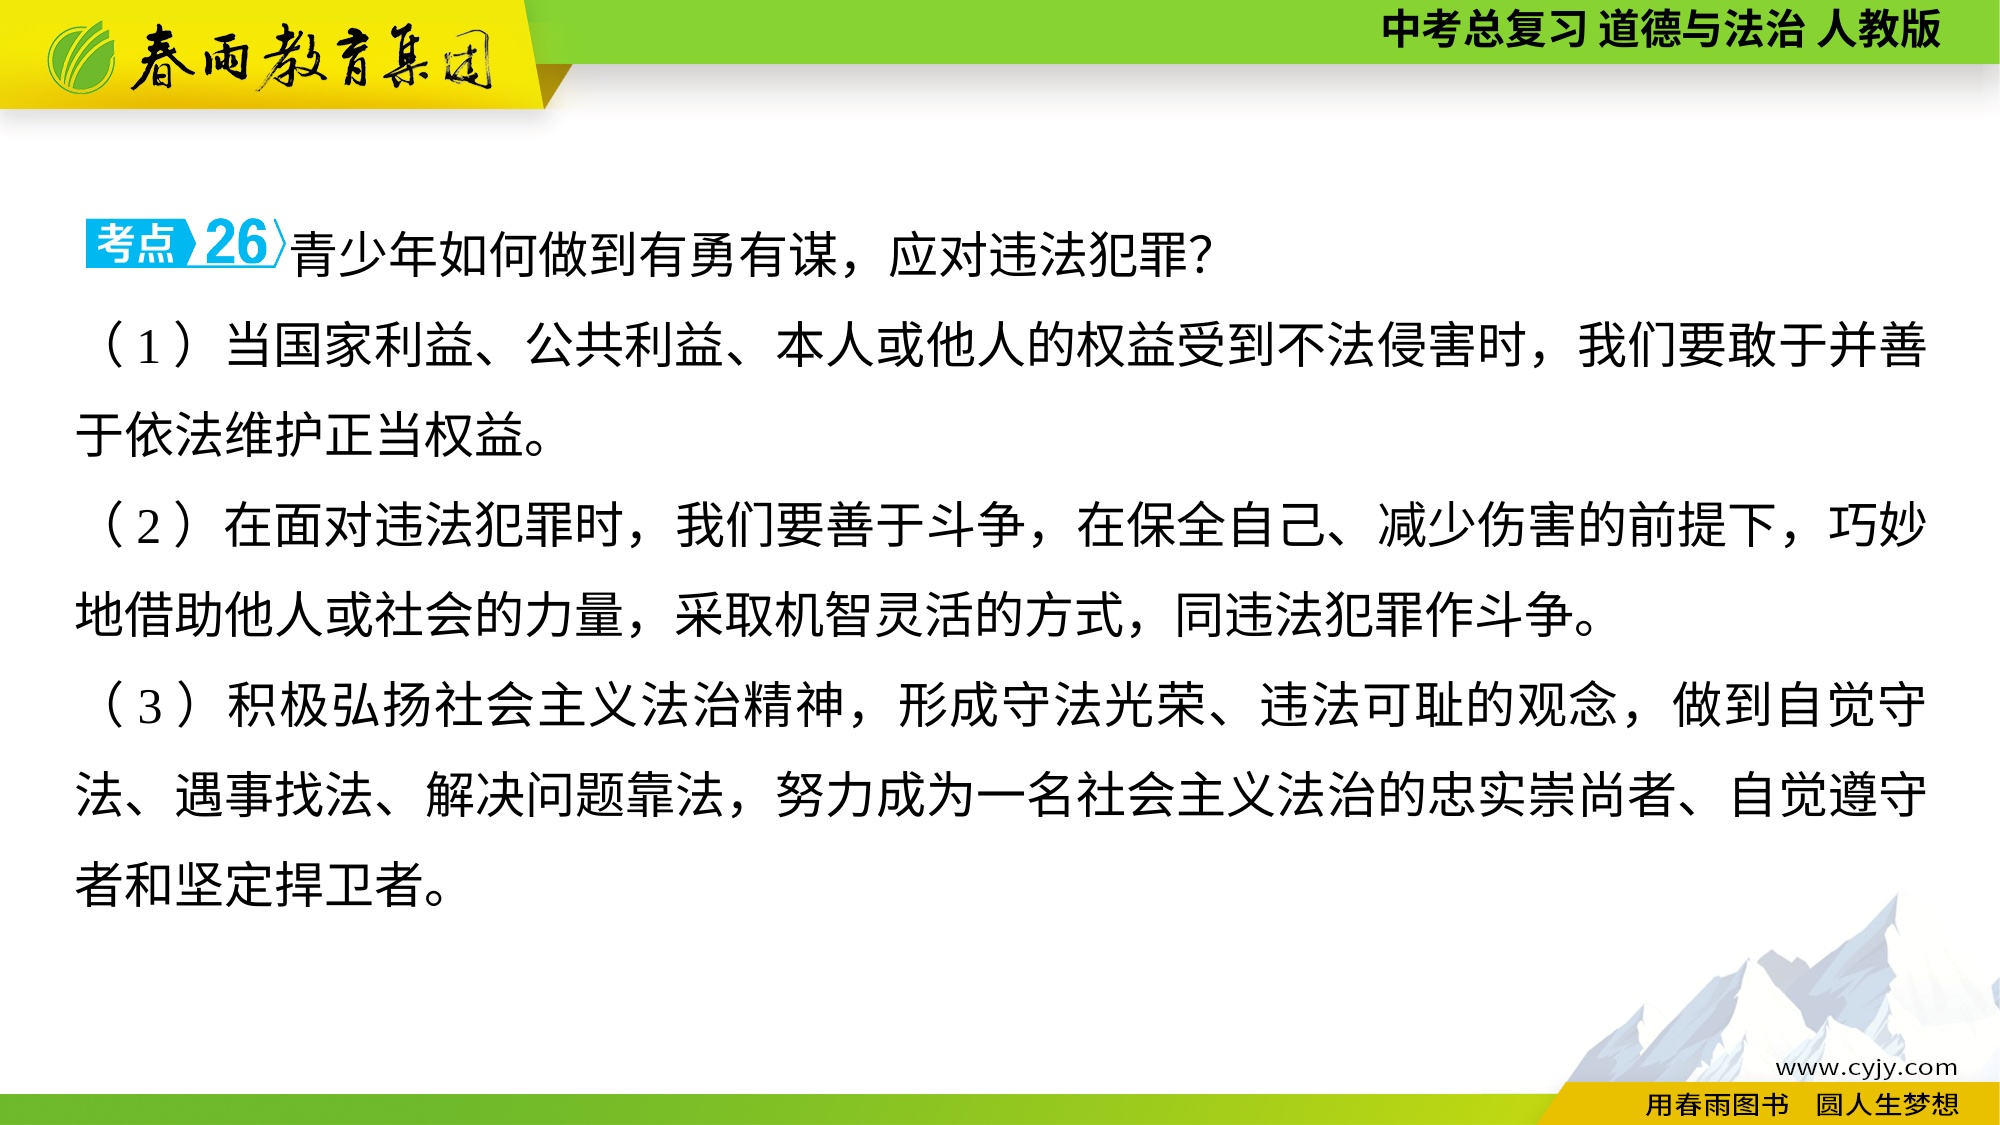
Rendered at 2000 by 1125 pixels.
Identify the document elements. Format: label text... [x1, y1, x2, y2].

picture [0, 0, 2000, 1125]
list 青少年如何做到有勇有谋，应对违法犯罪？ （1）当国家利益、公共利益、本人或他人的权益受到不法侵害时，我们要敢于并善于依法维护正当权益。 （2）在面对违法犯罪时，我们要善于斗争，在保全自己、减少伤害的前提下，巧妙地借助他人或社会的力量，采取机智灵活的方式，同违法犯罪作斗争。 （3）积极弘扬社会主义法治精神，形成守法光荣、违法可耻的观念，做到自觉守法、遇事找法、解决问题靠法，努力成为一名社会主义法治的忠实崇尚者、自觉遵守者和坚定捍卫者。 [59, 186, 1944, 917]
